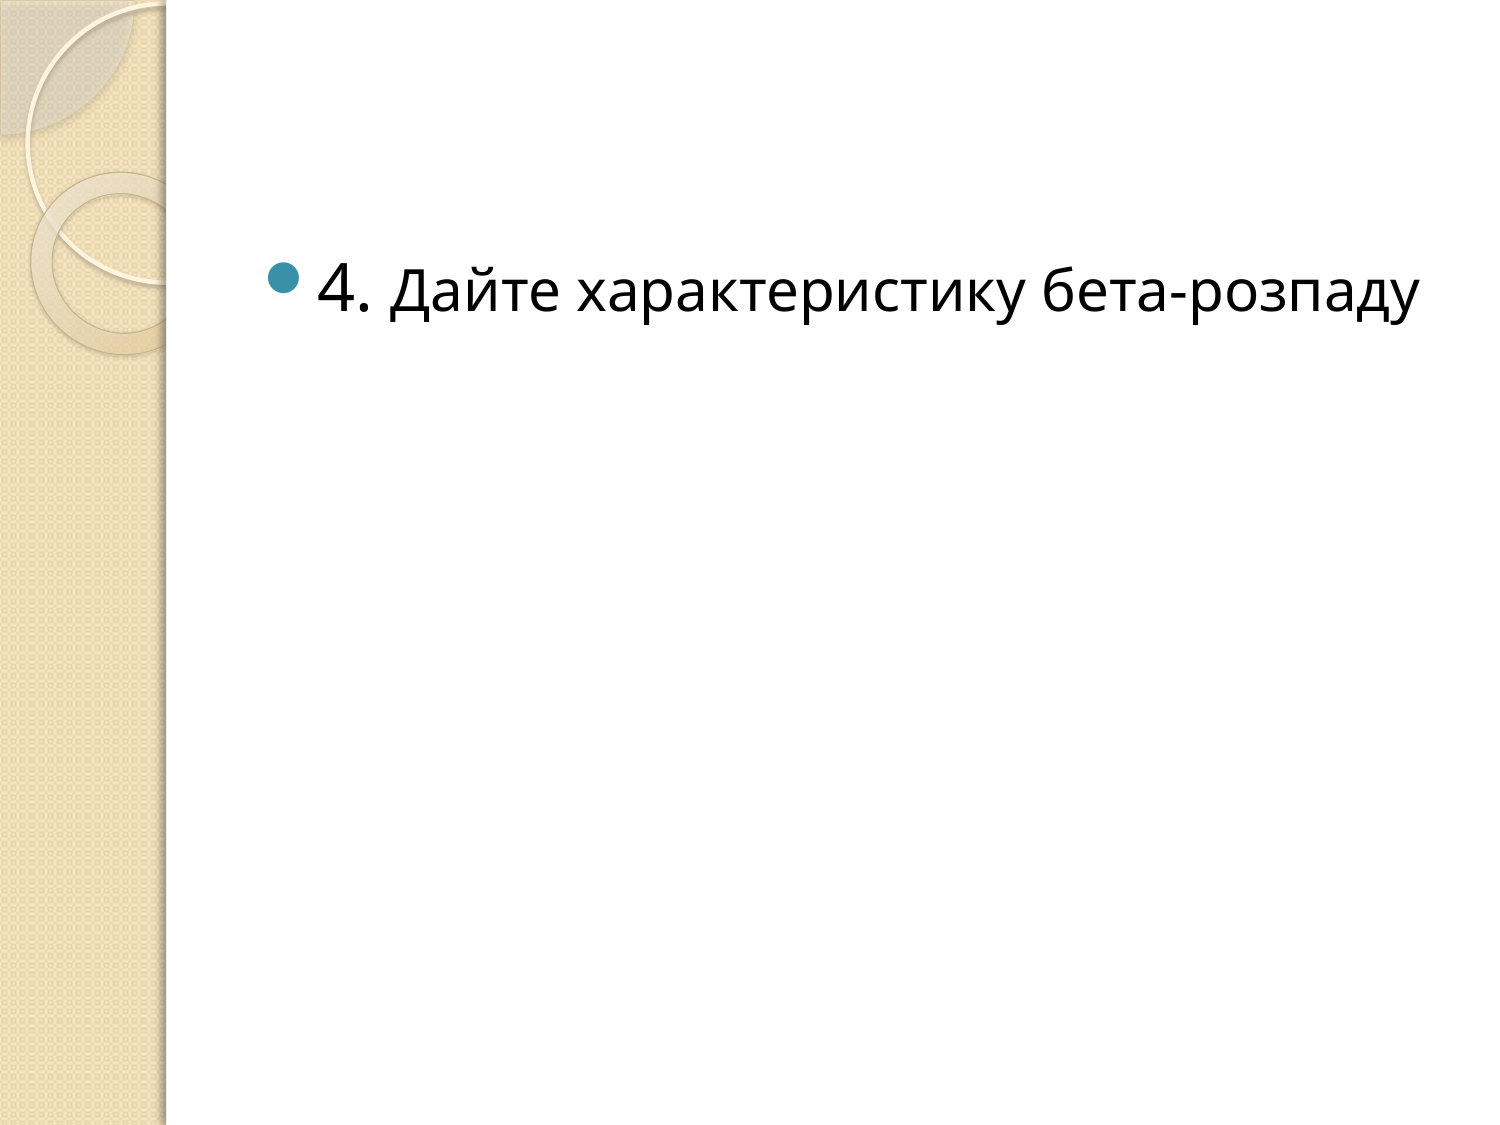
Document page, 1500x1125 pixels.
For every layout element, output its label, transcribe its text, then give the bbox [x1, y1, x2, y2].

list 4. Дайте характеристику бета-розпаду [235, 237, 1466, 1025]
